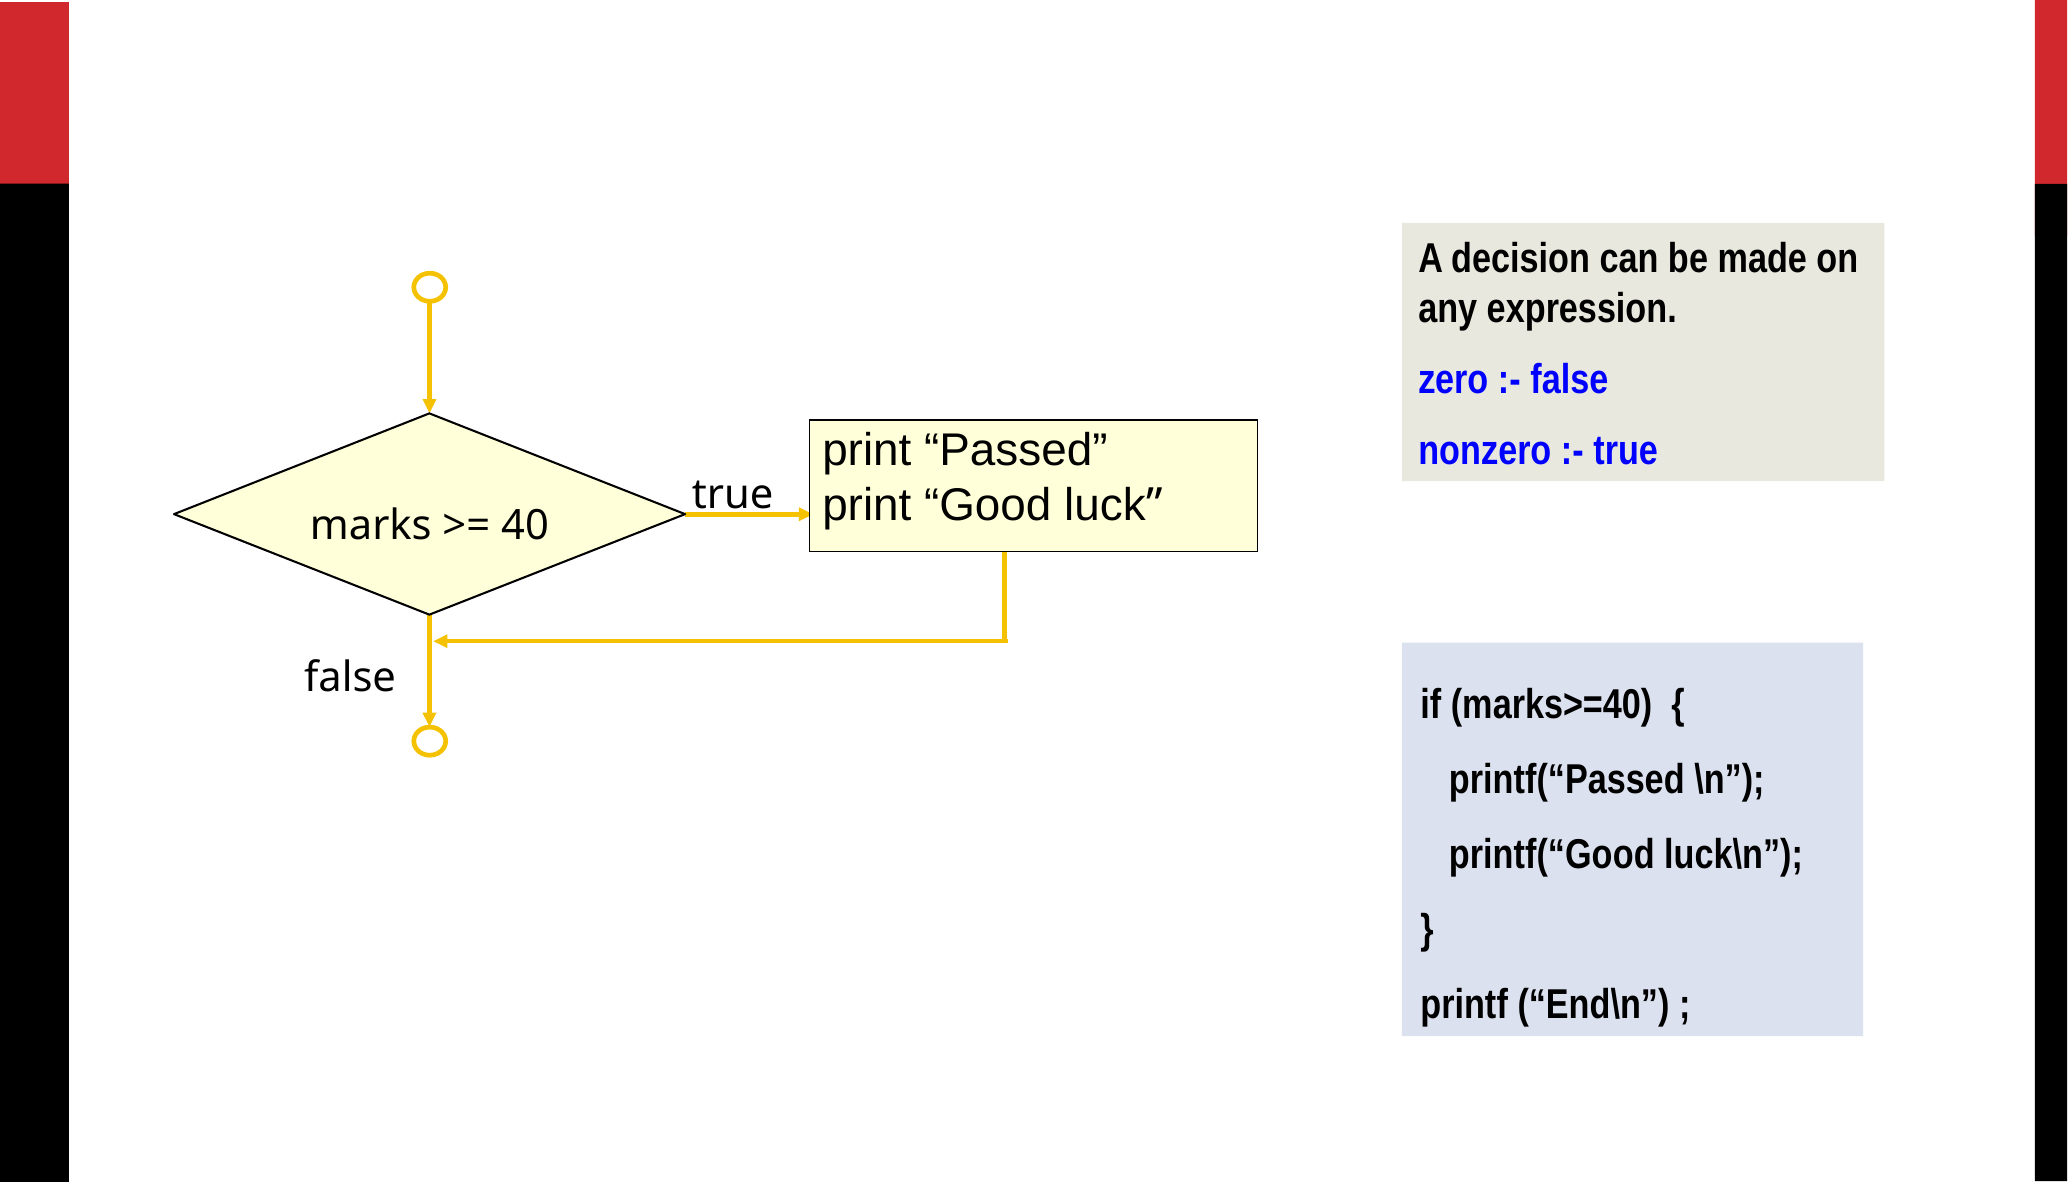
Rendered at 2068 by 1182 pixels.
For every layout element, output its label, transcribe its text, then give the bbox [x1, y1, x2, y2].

text_box print “Passed” print “Good luck” [809, 419, 1258, 552]
text_box [423, 336, 436, 411]
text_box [173, 413, 686, 616]
text_box if (marks>=40) { printf(“Passed \n”); printf(“Good luck\n”); } printf (“End\n”) ; [1401, 642, 1864, 1037]
text_box [433, 634, 446, 641]
text_box A decision can be made on any expression. zero :- false nonzero :- true [1401, 222, 1885, 482]
text_box true [691, 466, 805, 523]
text_box [0, 641, 1241, 773]
text_box [0, 266, 1241, 336]
